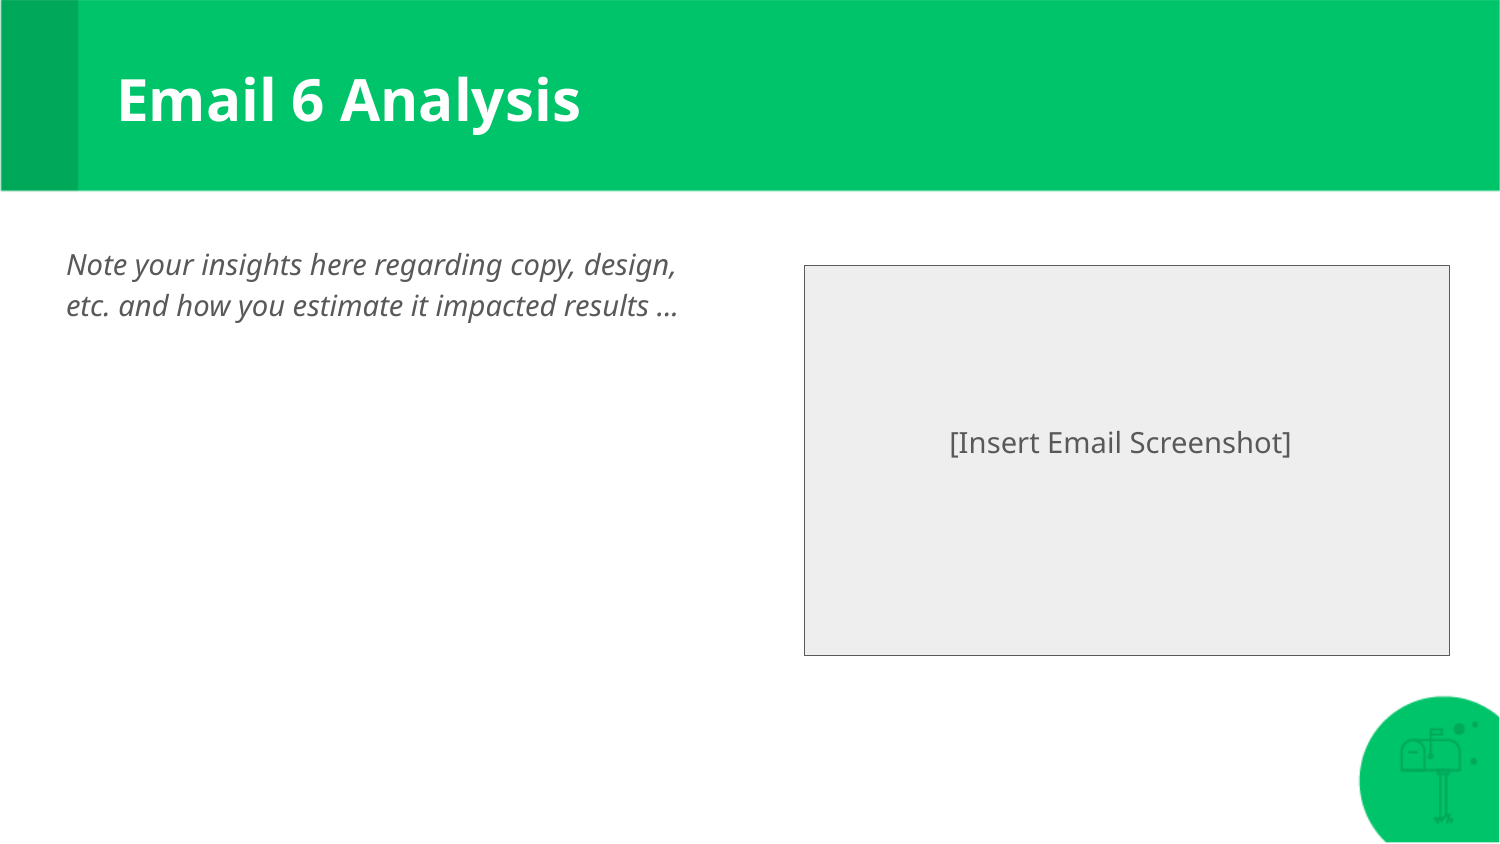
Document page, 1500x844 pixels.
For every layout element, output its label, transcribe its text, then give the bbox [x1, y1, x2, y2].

title Email 6 Analysis [101, 48, 1499, 142]
picture [0, 0, 1500, 844]
list [Insert Email Screenshot] [792, 189, 1449, 750]
list Note your insights here regarding copy, design, etc. and how you estimate it impacted results ... [51, 226, 708, 787]
